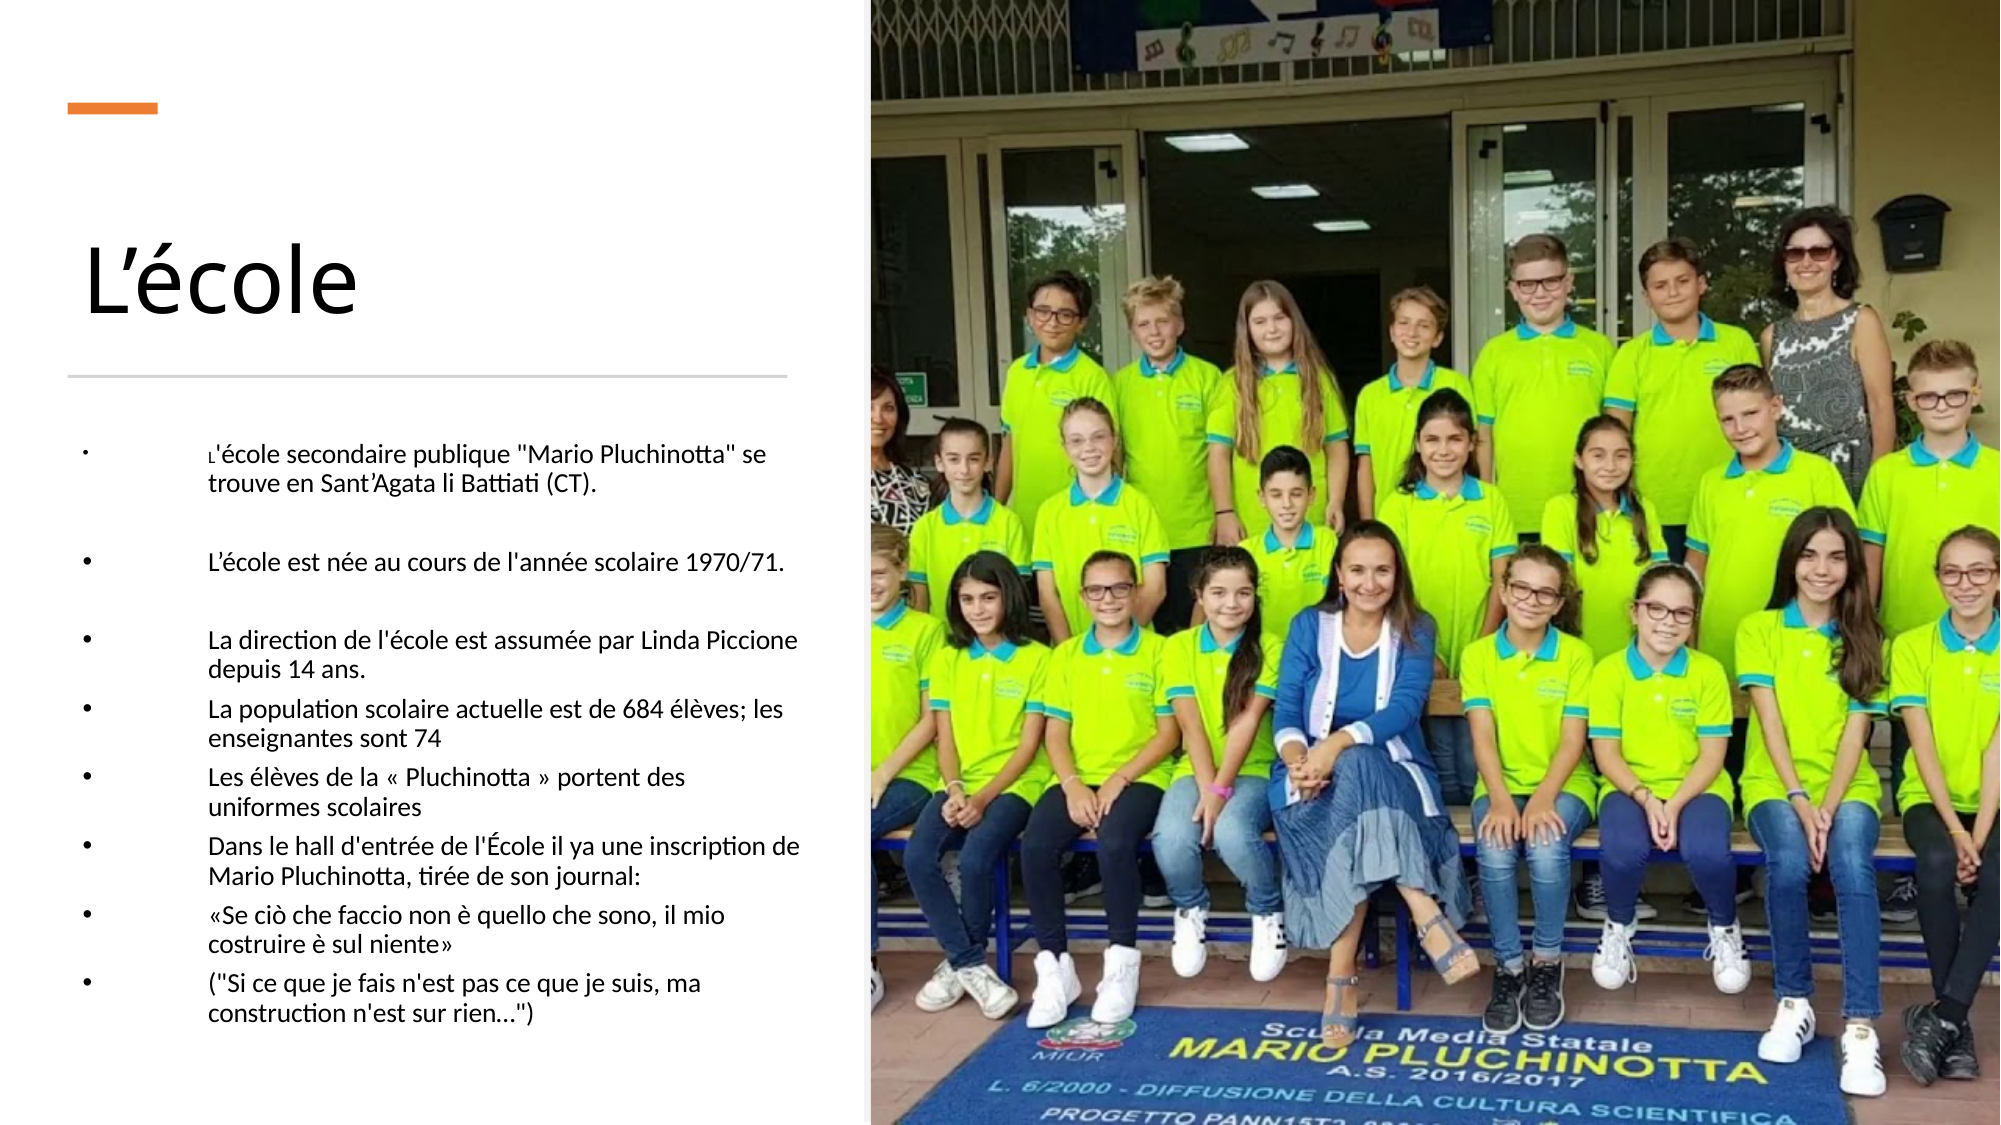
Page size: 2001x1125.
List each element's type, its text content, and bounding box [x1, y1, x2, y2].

text_box L’école [67, 161, 804, 341]
text_box [67, 374, 788, 378]
text_box [0, 0, 865, 1125]
text_box [67, 102, 158, 115]
text_box L'école secondaire publique "Mario Pluchinotta" se trouve en Sant’Agata li Battiati (CT). L’école est née au cours de l'année scolaire 1970/71. La direction de l'école est assumée par Linda Piccione depuis 14 ans. La population scolaire actuelle est de 684 élèves; les enseignantes sont 74 Les élèves de la « Pluchinotta » portent des uniformes scolaires Dans le hall d'entrée de l'École il ya une inscription de Mario Pluchinotta, tirée de son journal: «Se ciò che faccio non è quello che sono, il mio costruire è sul niente» ("Si ce que je fais n'est pas ce que je suis, ma construction n'est sur rien…") [67, 389, 815, 1075]
picture [870, 0, 2000, 1125]
